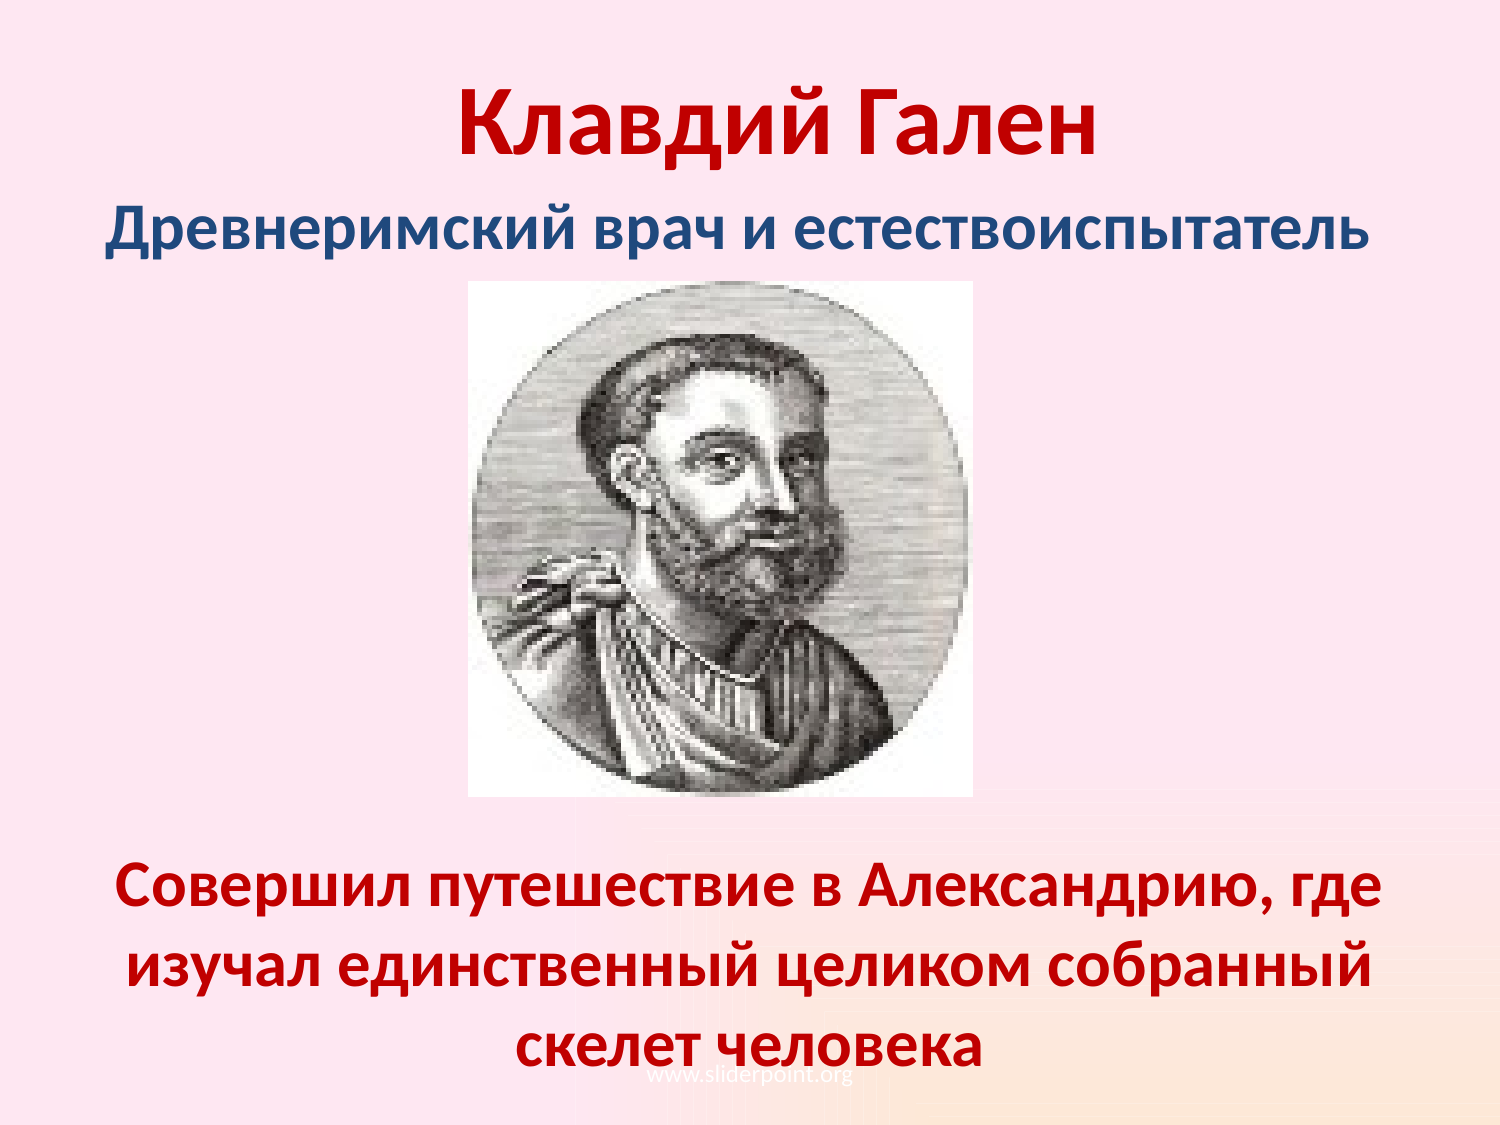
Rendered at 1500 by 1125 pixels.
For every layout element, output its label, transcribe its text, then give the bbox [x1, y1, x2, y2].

footer www.sliderpoint.org [512, 1042, 988, 1103]
text_box Древнеримский врач и естествоиспытатель [35, 175, 1442, 271]
picture [468, 280, 973, 798]
text_box Клавдий Гален [328, 46, 1231, 175]
text_box Совершил путешествие в Александрию, где изучал единственный целиком собранный скелет человека [46, 831, 1454, 1087]
